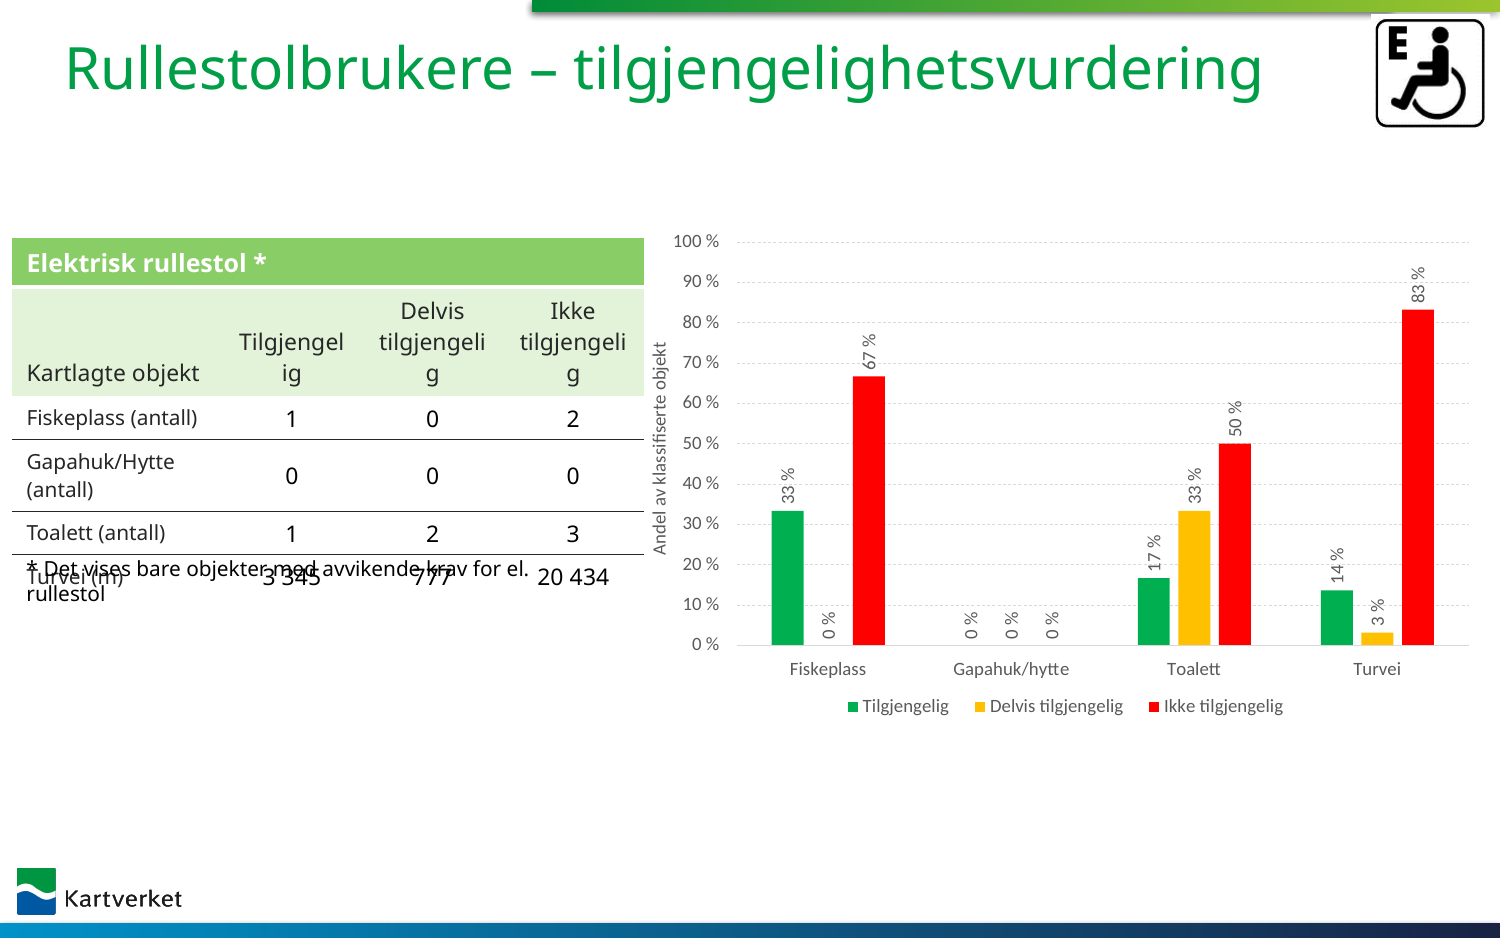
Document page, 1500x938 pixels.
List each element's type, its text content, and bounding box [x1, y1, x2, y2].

table_cell 1 [222, 512, 362, 548]
table_cell Delvis tilgjengelig [362, 289, 503, 396]
table_cell Fiskeplass (antall) [12, 396, 222, 439]
table_cell 0 [503, 440, 638, 511]
table_cell 0 [222, 440, 362, 511]
table_cell Gapahuk/Hytte (antall) [12, 440, 222, 511]
table_cell 1 [222, 396, 362, 439]
table_cell 3 [503, 512, 638, 554]
table_cell Ikke tilgjengelig [503, 289, 638, 396]
table_cell Toalett (antall) [12, 512, 222, 548]
table_cell 20 434 [597, 555, 638, 598]
table_cell Tilgjengelig [222, 289, 362, 396]
table_cell 0 [362, 396, 503, 439]
table_cell 2 [362, 512, 503, 548]
text_box * Det vises bare objekter med avvikende krav for el. rullestol [11, 548, 597, 613]
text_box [1371, 13, 1491, 133]
table_cell 0 [362, 440, 503, 511]
text_box Rullestolbrukere – tilgjengelighetsvurdering [49, 12, 1372, 109]
table_cell Kartlagte objekt [12, 289, 222, 396]
picture [643, 218, 1481, 728]
table_cell 2 [503, 396, 638, 439]
table_header Elektrisk rullestol * [12, 238, 638, 285]
